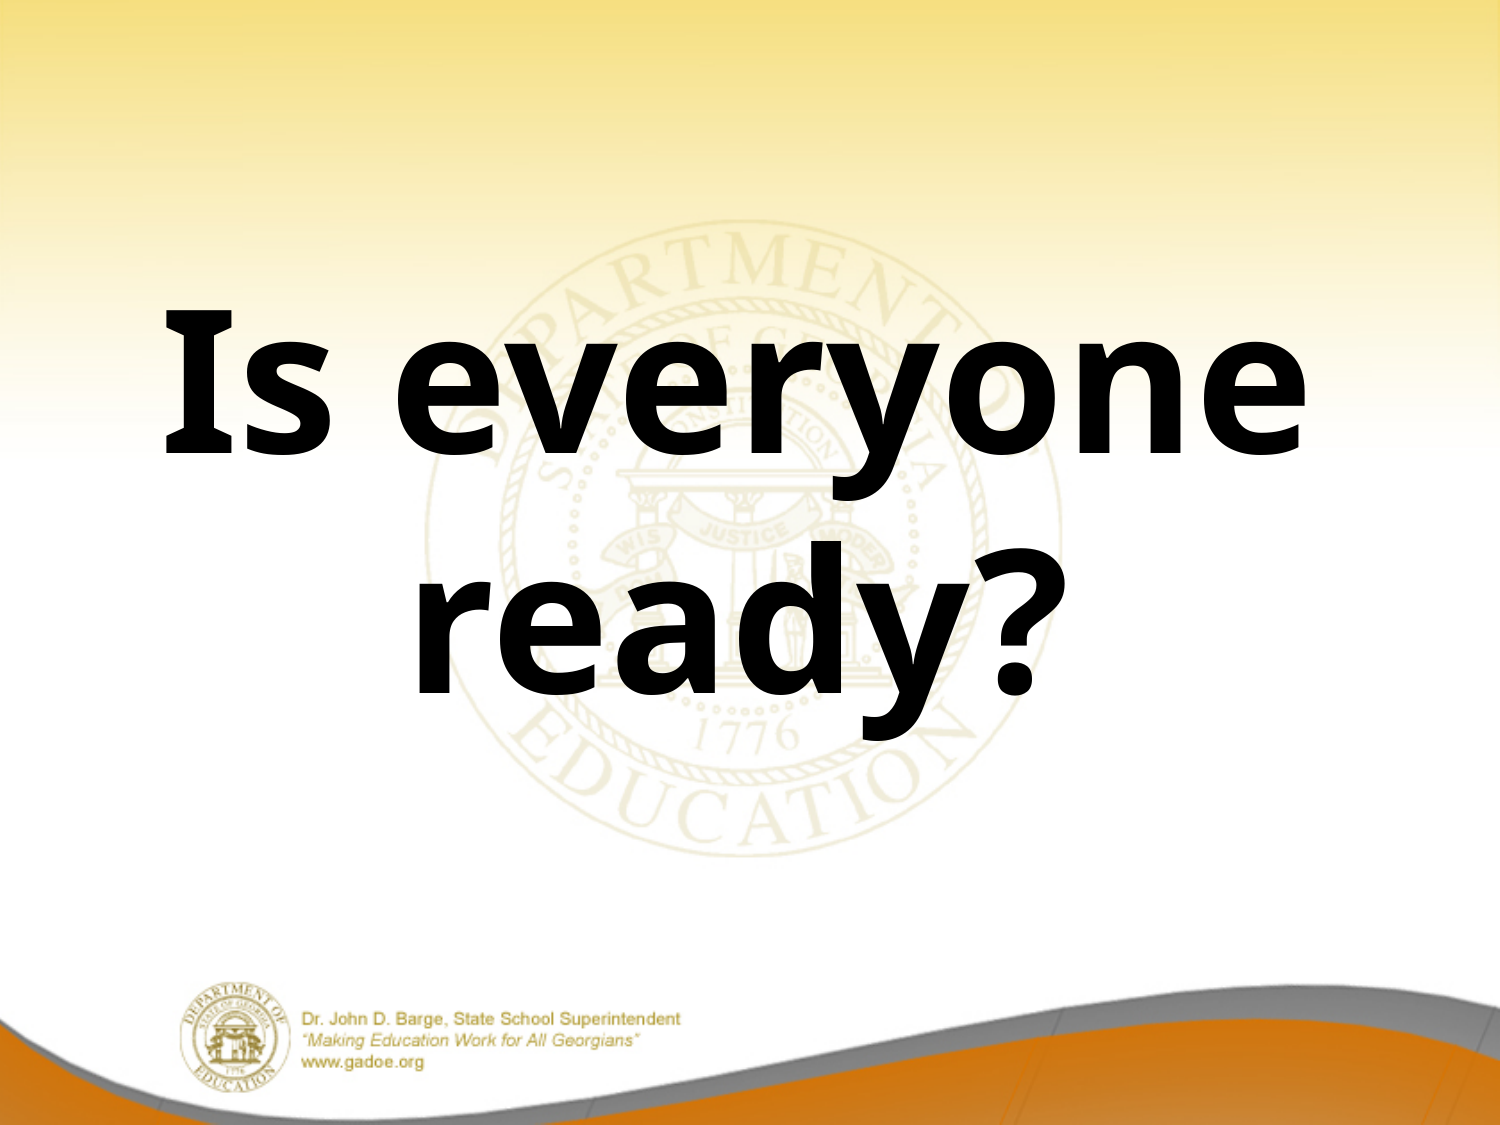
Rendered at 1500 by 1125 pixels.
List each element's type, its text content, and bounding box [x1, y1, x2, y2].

title Is everyone ready? [62, 399, 1413, 588]
picture [0, 0, 1500, 1125]
